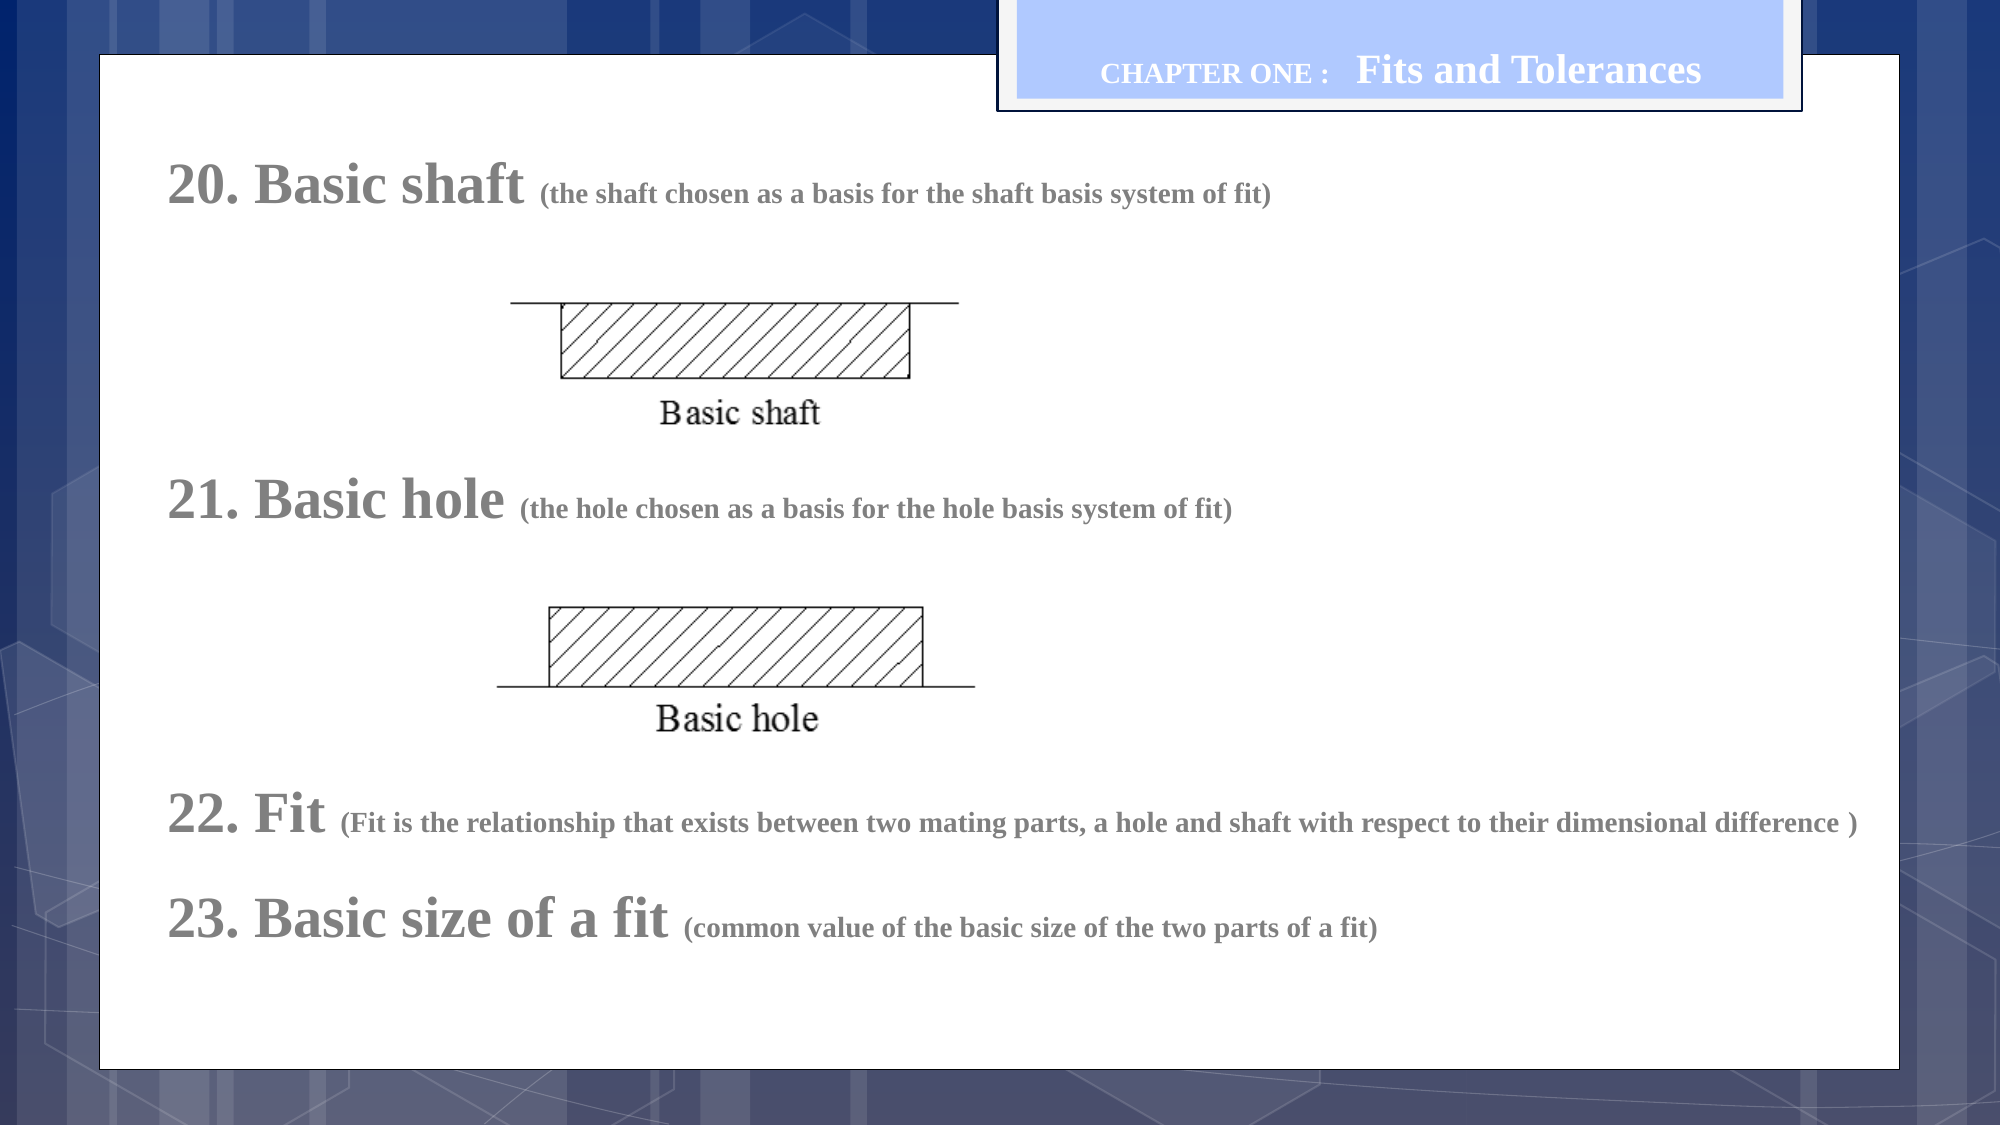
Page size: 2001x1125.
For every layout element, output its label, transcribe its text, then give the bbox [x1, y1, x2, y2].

text_box CHAPTER ONE : Fits and Tolerances [942, 0, 1860, 106]
picture [469, 593, 997, 751]
text_box 20. Basic shaft (the shaft chosen as a basis for the shaft basis system of fit) 21. Basic hole (the hole chosen as a basis for the hole basis system of fit) 22. Fit (Fit is the relationship that exists between two mating parts, a hole and shaft with respect to their dimensional difference ) 23. Basic size of a fit (common value of the basic size of the two parts of a fit) [152, 80, 2000, 957]
picture [488, 259, 977, 454]
